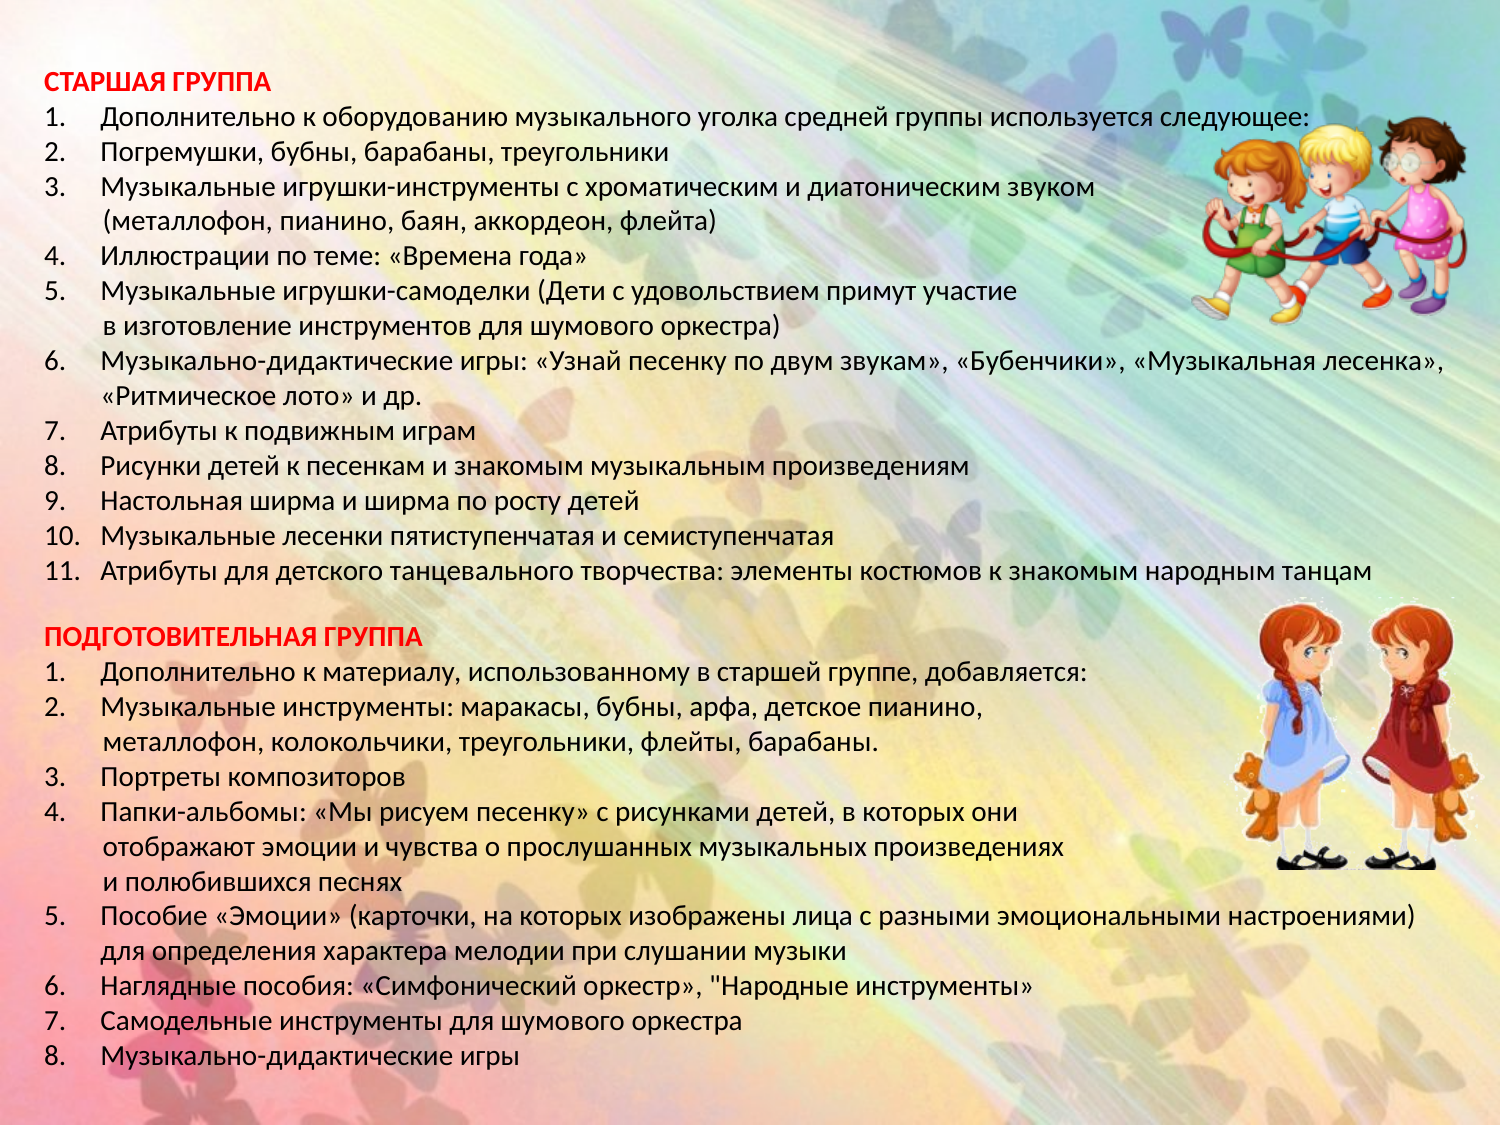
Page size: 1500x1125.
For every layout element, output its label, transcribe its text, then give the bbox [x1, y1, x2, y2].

picture [1186, 113, 1469, 331]
text_box СТАРШАЯ ГРУППА Дополнительно к оборудованию музыкального уголка средней группы используется следующее: Погремушки, бубны, барабаны, треугольники Музыкальные игрушки-инструменты с хроматическим и диатоническим звуком (металлофон, пианино, баян, аккордеон, флейта) Иллюстрации по теме: «Времена года» Музыкальные игрушки-самоделки (Дети с удовольствием примут участие в изготовление инструментов для шумового оркестра) Музыкально-дидактические игры: «Узнай песенку по двум звукам», «Бубенчики», «Музыкальная лесенка», «Ритмическое лото» и др. Атрибуты к подвижным играм Рисунки детей к песенкам и знакомым музыкальным произведениям Настольная ширма и ширма по росту детей Музыкальные лесенки пятиступенчатая и семиступенчатая Атрибуты для детского танцевального творчества: элементы костюмов к знакомым народным танцам [29, 54, 1471, 594]
picture [1212, 597, 1500, 870]
text_box ПОДГОТОВИТЕЛЬНАЯ ГРУППА Дополнительно к материалу, использованному в старшей группе, добавляется: Музыкальные инструменты: маракасы, бубны, арфа, детское пианино, металлофон, колокольчики, треугольники, флейты, барабаны. Портреты композиторов Папки-альбомы: «Мы рисуем песенку» с рисунками детей, в которых они отображают эмоции и чувства о прослушанных музыкальных произведениях и полюбившихся песнях Пособие «Эмоции» (карточки, на которых изображены лица с разными эмоциональными настроениями) для определения характера мелодии при слушании музыки Наглядные пособия: «Симфонический оркестр», "Народные инструменты» Самодельные инструменты для шумового оркестра Музыкально-дидактические игры [29, 609, 1459, 1079]
